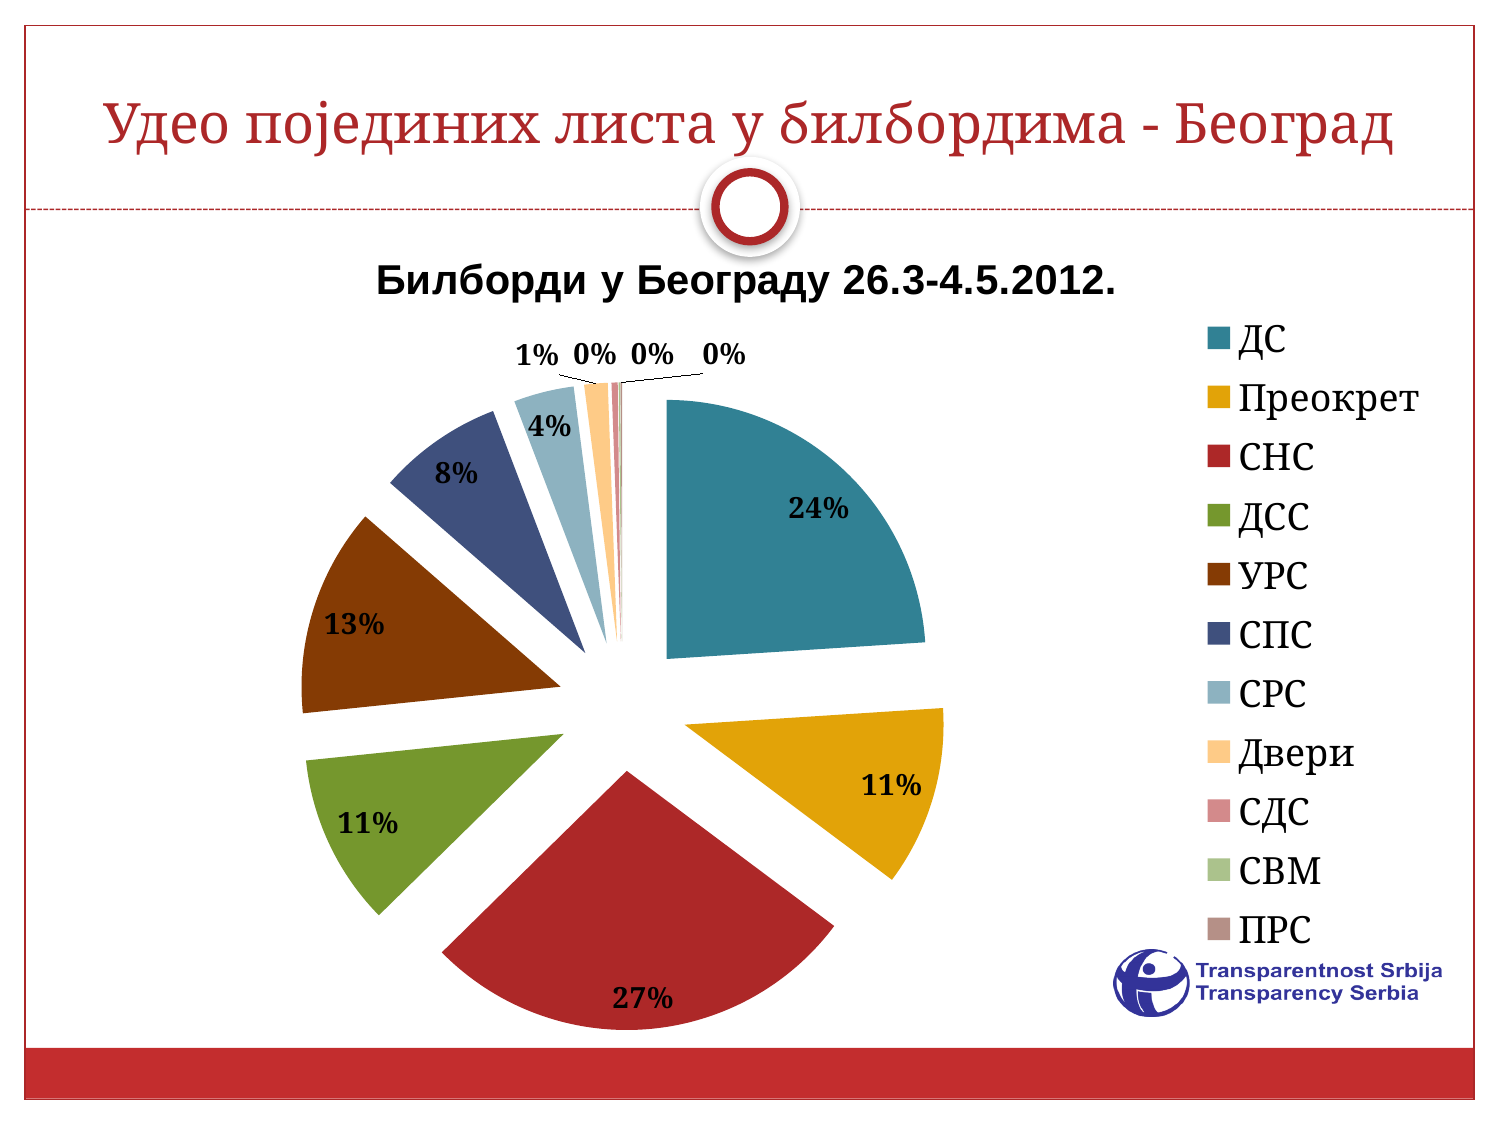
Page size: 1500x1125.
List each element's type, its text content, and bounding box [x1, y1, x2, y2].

chart [49, 219, 1445, 1047]
title Удео појединих листа у билбордима - Београд [49, 37, 1450, 162]
